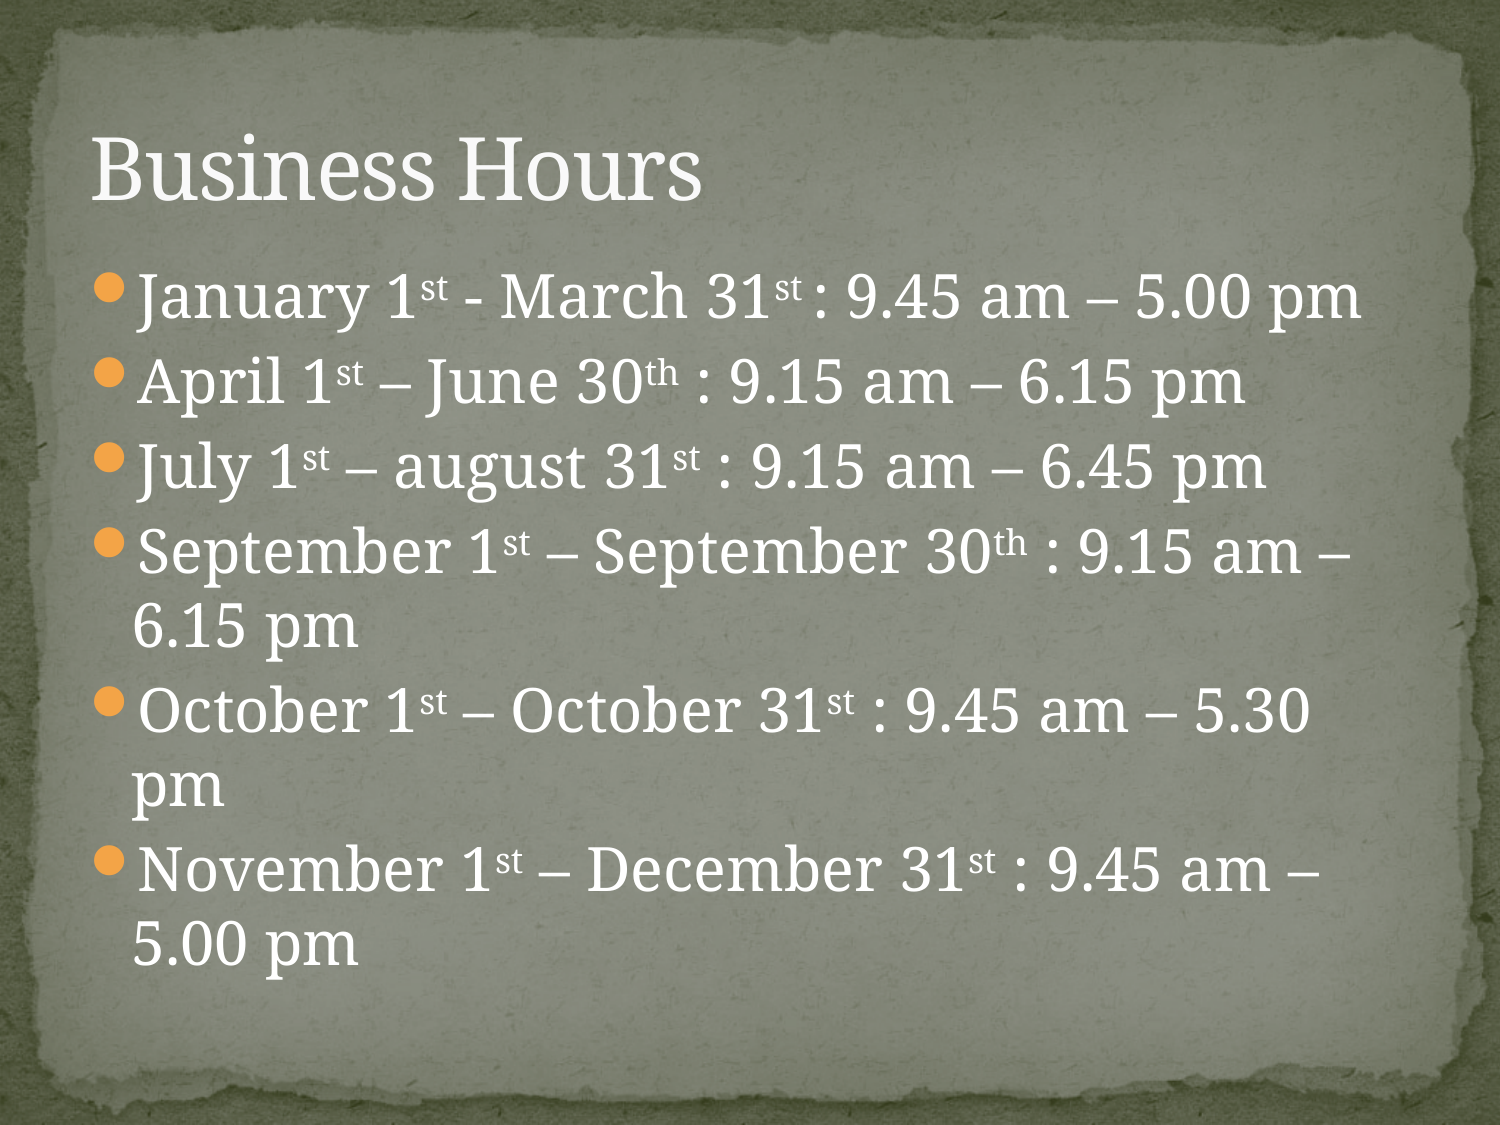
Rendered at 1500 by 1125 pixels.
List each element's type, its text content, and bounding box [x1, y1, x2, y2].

list January 1st - March 31st : 9.45 am – 5.00 pm April 1st – June 30th : 9.15 am – 6.15 pm July 1st – august 31st : 9.15 am – 6.45 pm September 1st – September 30th : 9.15 am – 6.15 pm October 1st – October 31st : 9.45 am – 5.30 pm November 1st – December 31st : 9.45 am – 5.00 pm [75, 249, 1425, 1000]
title Business Hours [74, 24, 1425, 225]
